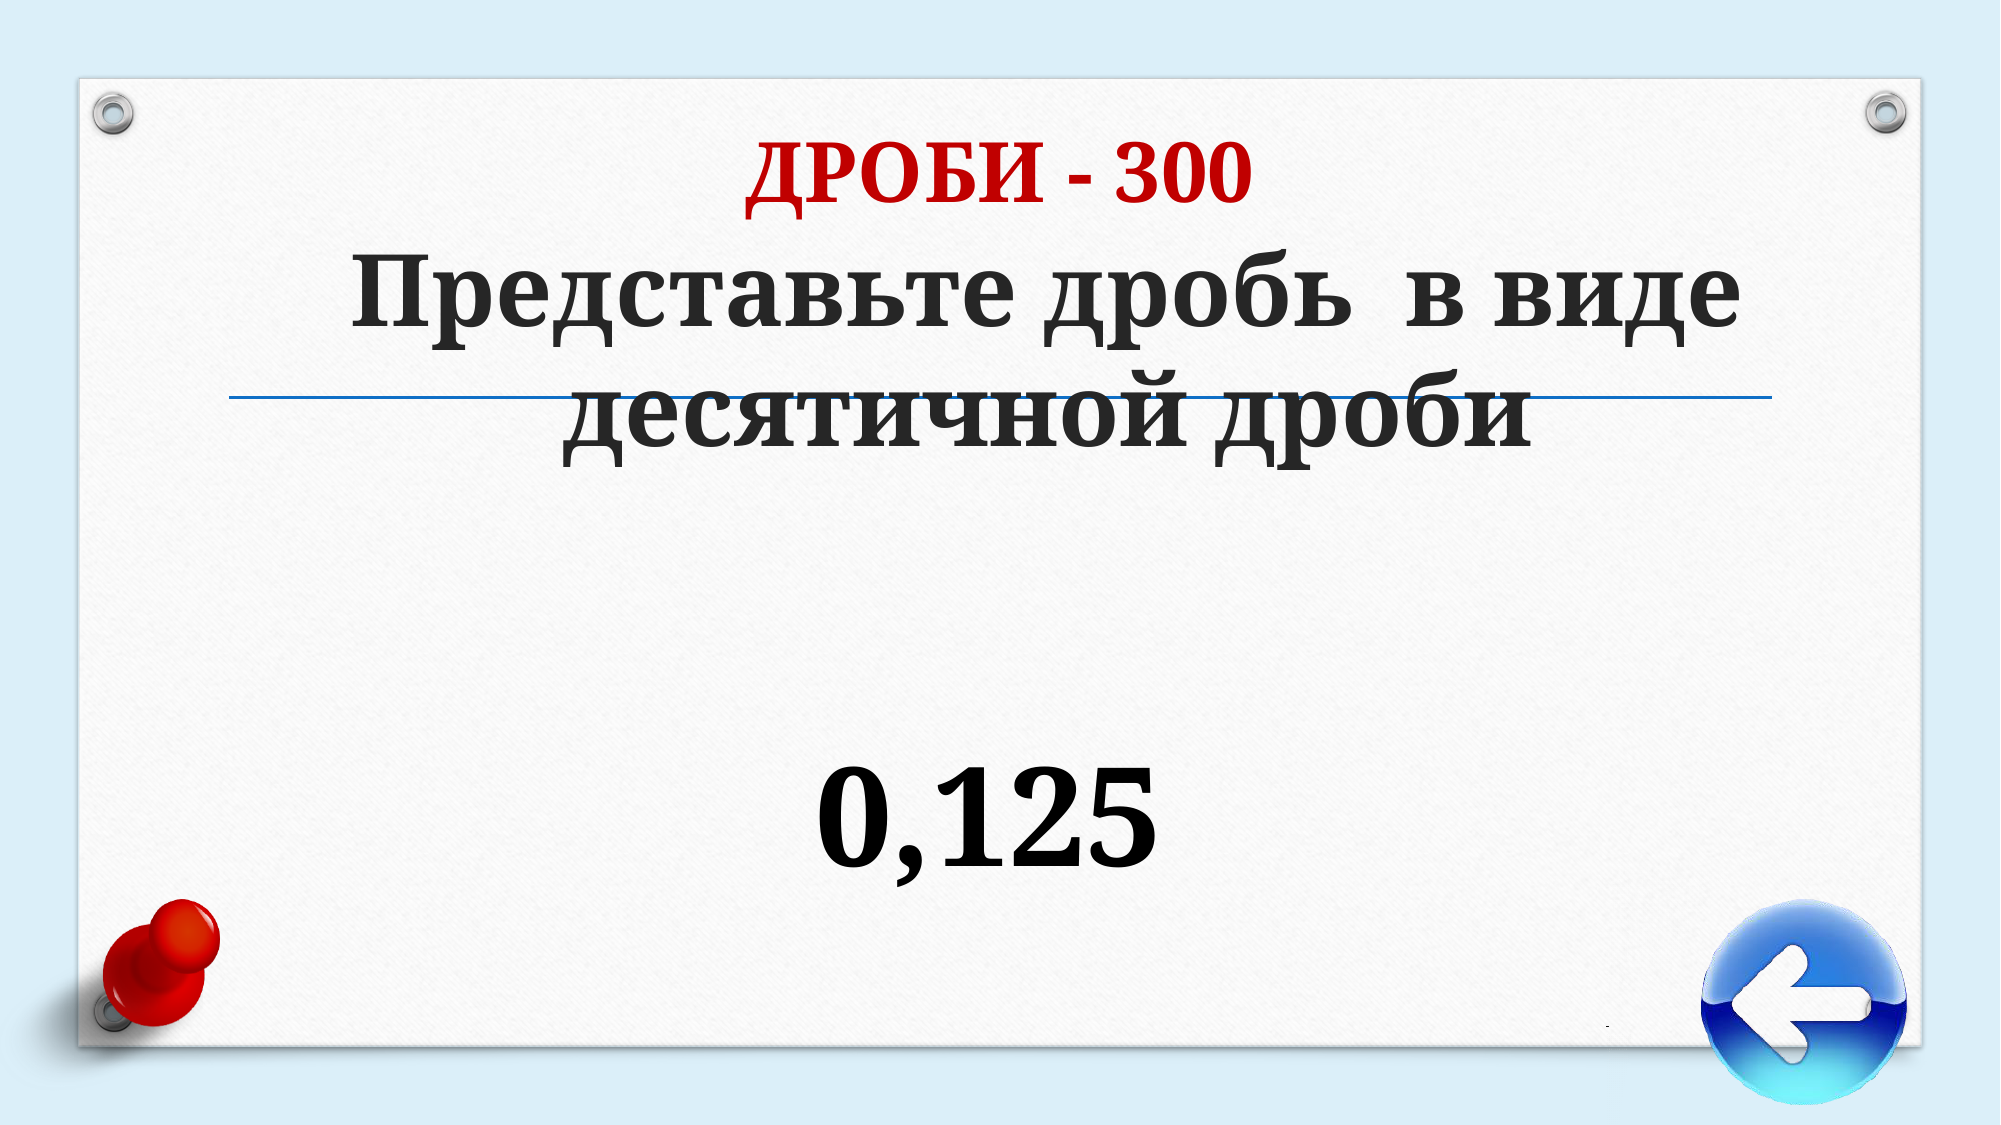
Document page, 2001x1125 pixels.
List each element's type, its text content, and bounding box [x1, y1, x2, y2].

title ДРОБИ - 300 [212, 111, 1788, 326]
text_box 0,125 [800, 721, 1295, 902]
picture [0, 0, 2000, 1125]
